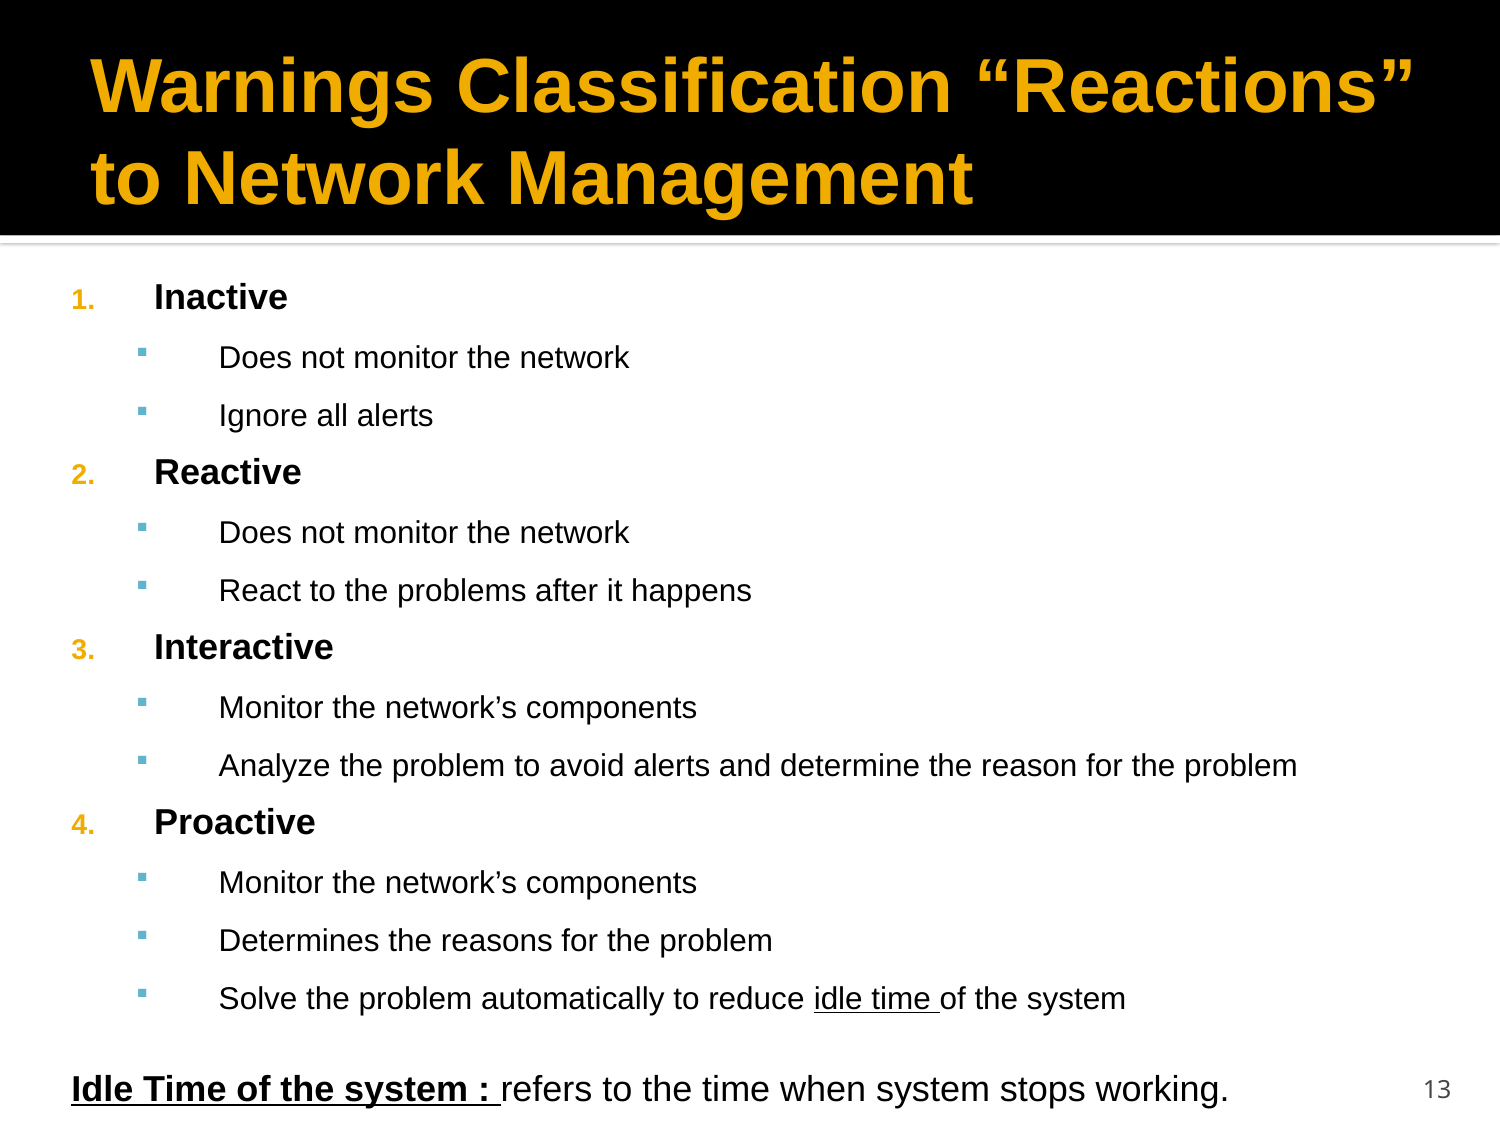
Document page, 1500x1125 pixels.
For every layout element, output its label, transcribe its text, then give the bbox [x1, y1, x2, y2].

slide_number 13 [1345, 1062, 1467, 1108]
title Warnings Classification “Reactions” to Network Management [75, 25, 1425, 231]
list Inactive Does not monitor the network Ignore all alerts Reactive Does not monitor the network React to the problems after it happens Interactive Monitor the network’s components Analyze the problem to avoid alerts and determine the reason for the problem Proactive Monitor the network’s components Determines the reasons for the problem Solve the problem automatically to reduce idle time of the system Idle Time of the system : refers to the time when system stops working. [62, 249, 1425, 1125]
